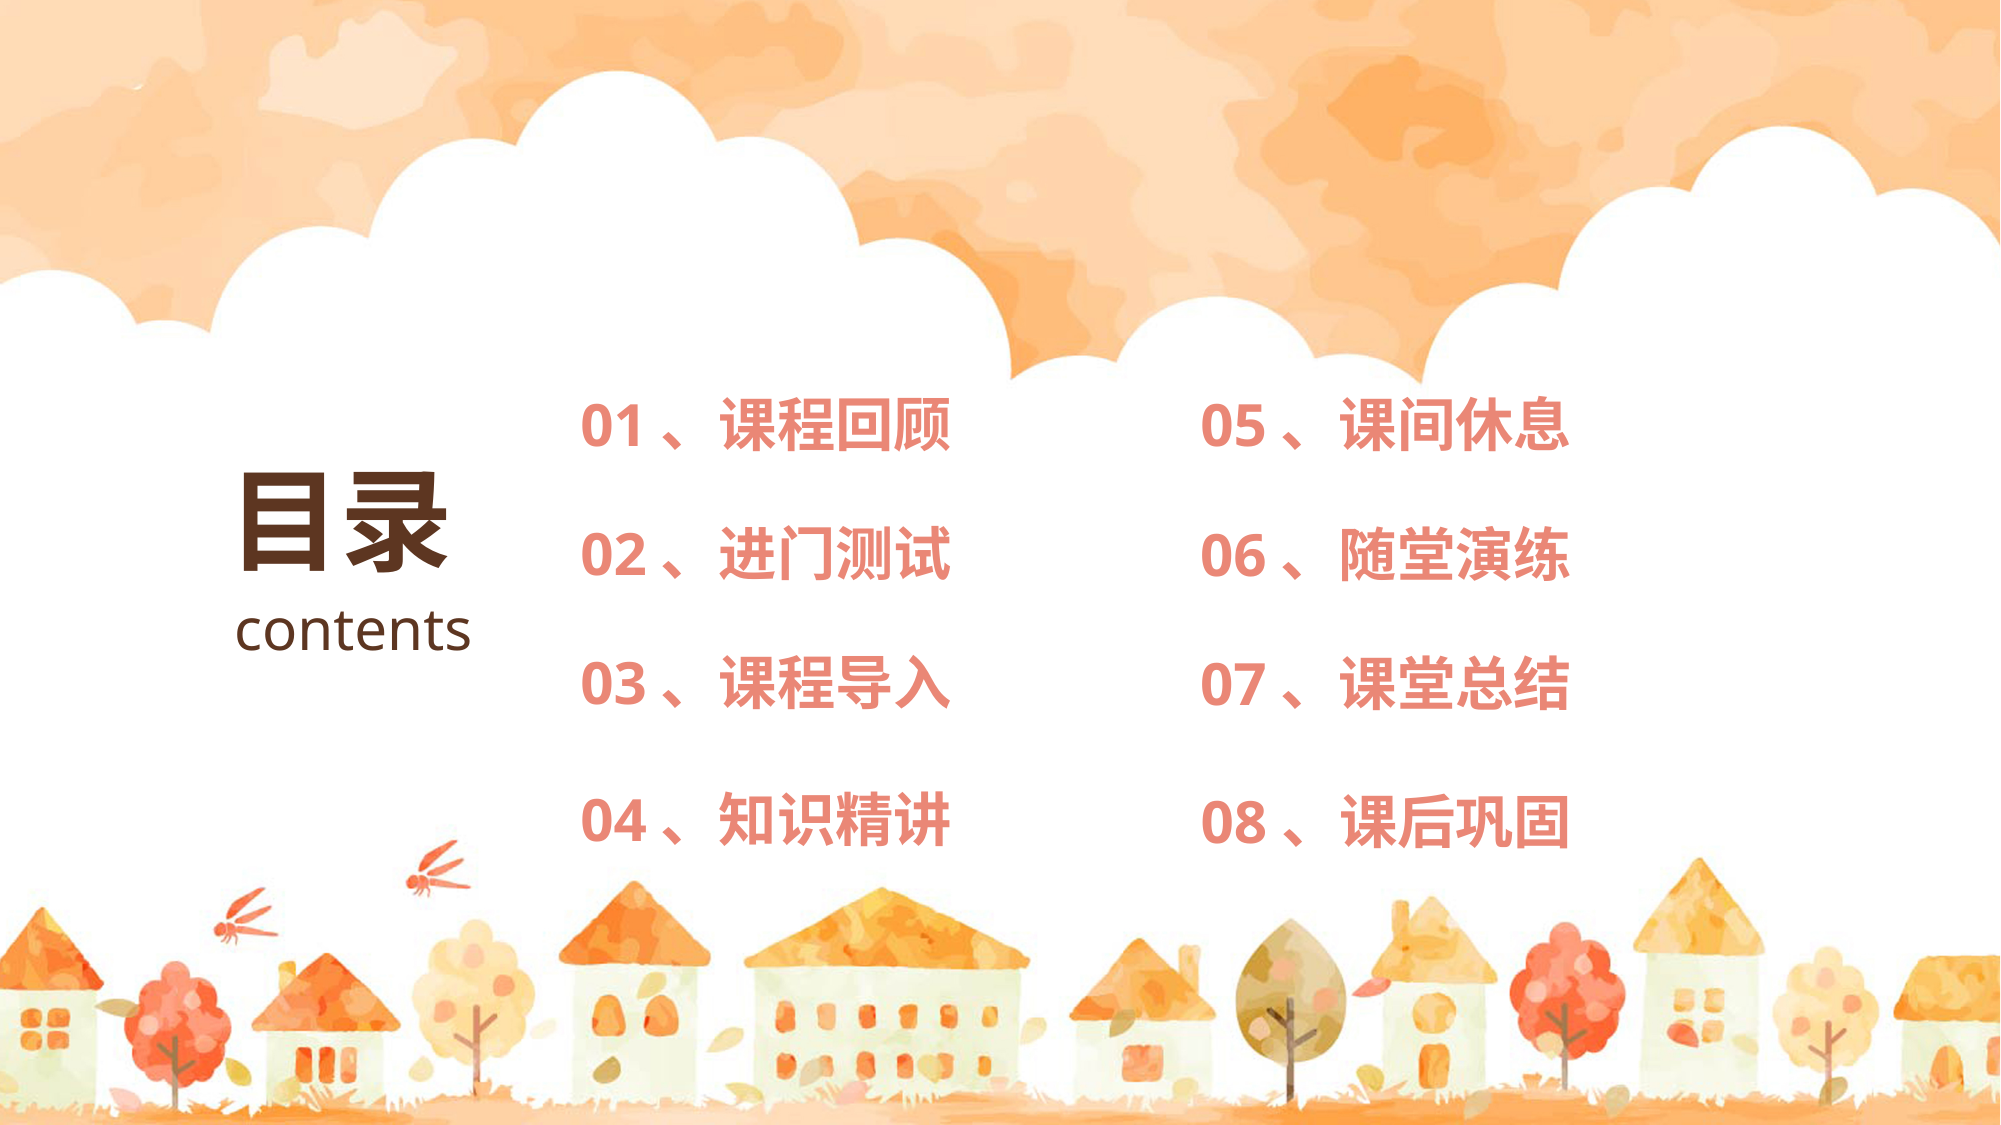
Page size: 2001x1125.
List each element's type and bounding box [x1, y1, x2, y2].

picture [0, 0, 2001, 1125]
text_box [567, 346, 1585, 864]
text_box [191, 442, 515, 671]
